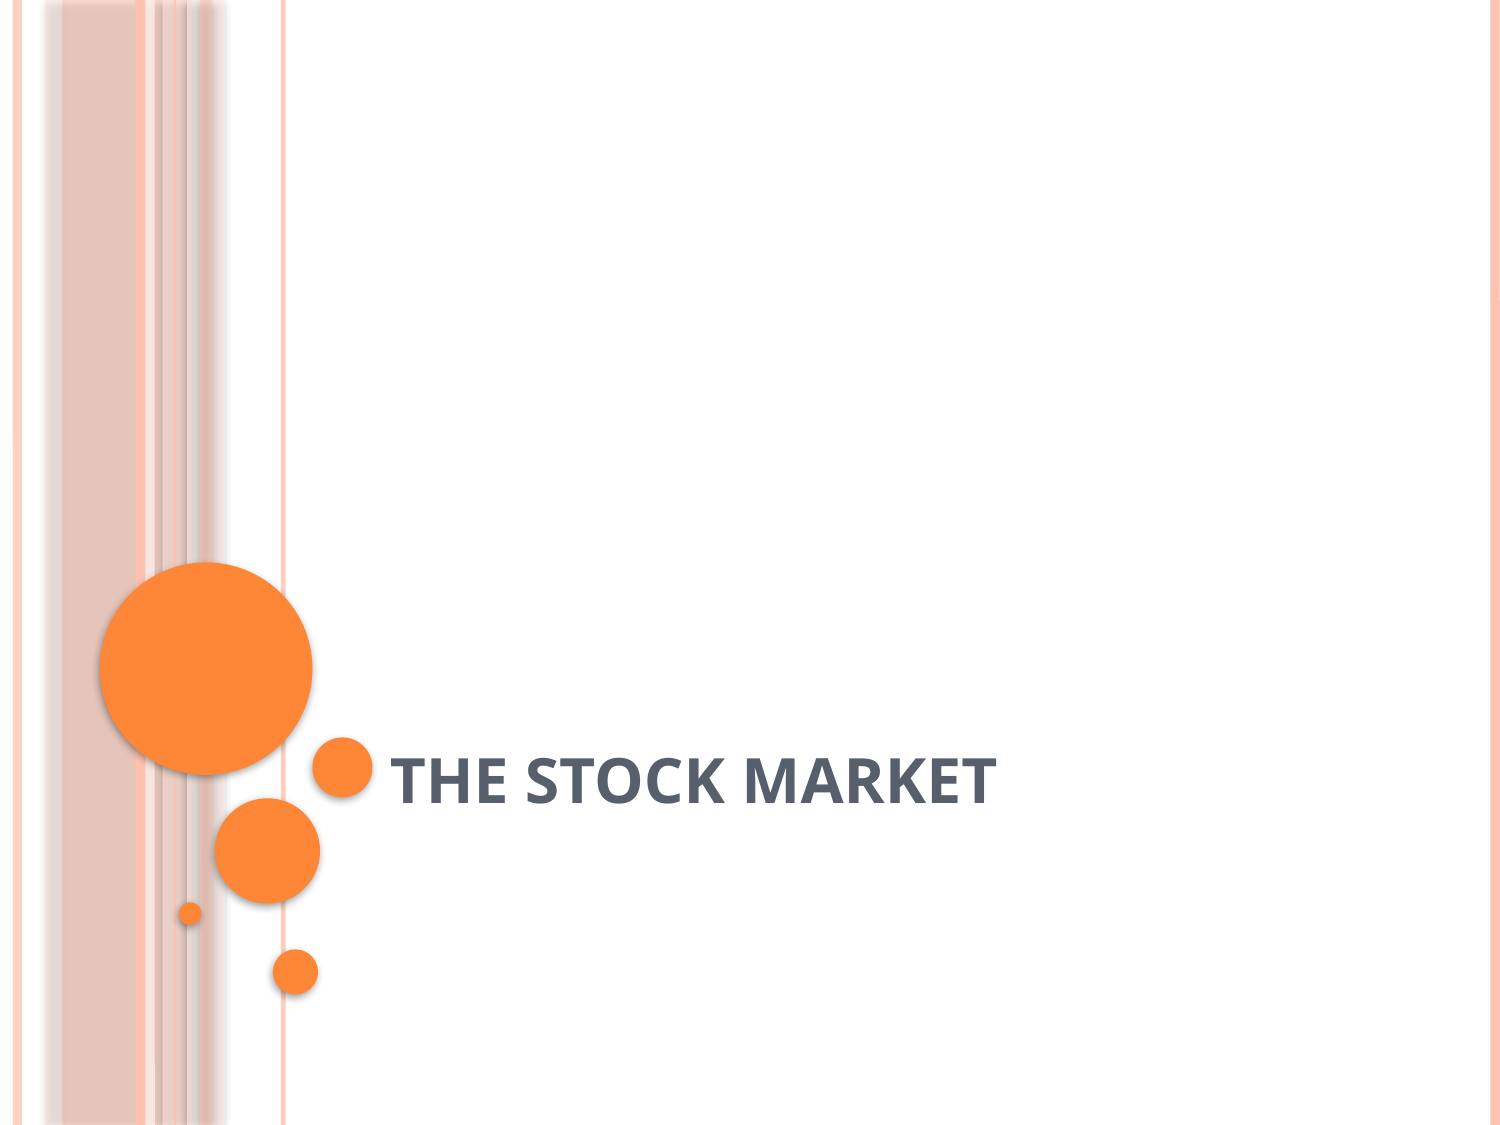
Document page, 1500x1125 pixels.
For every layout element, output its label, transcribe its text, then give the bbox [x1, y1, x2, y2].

title The stock market [375, 512, 1388, 824]
